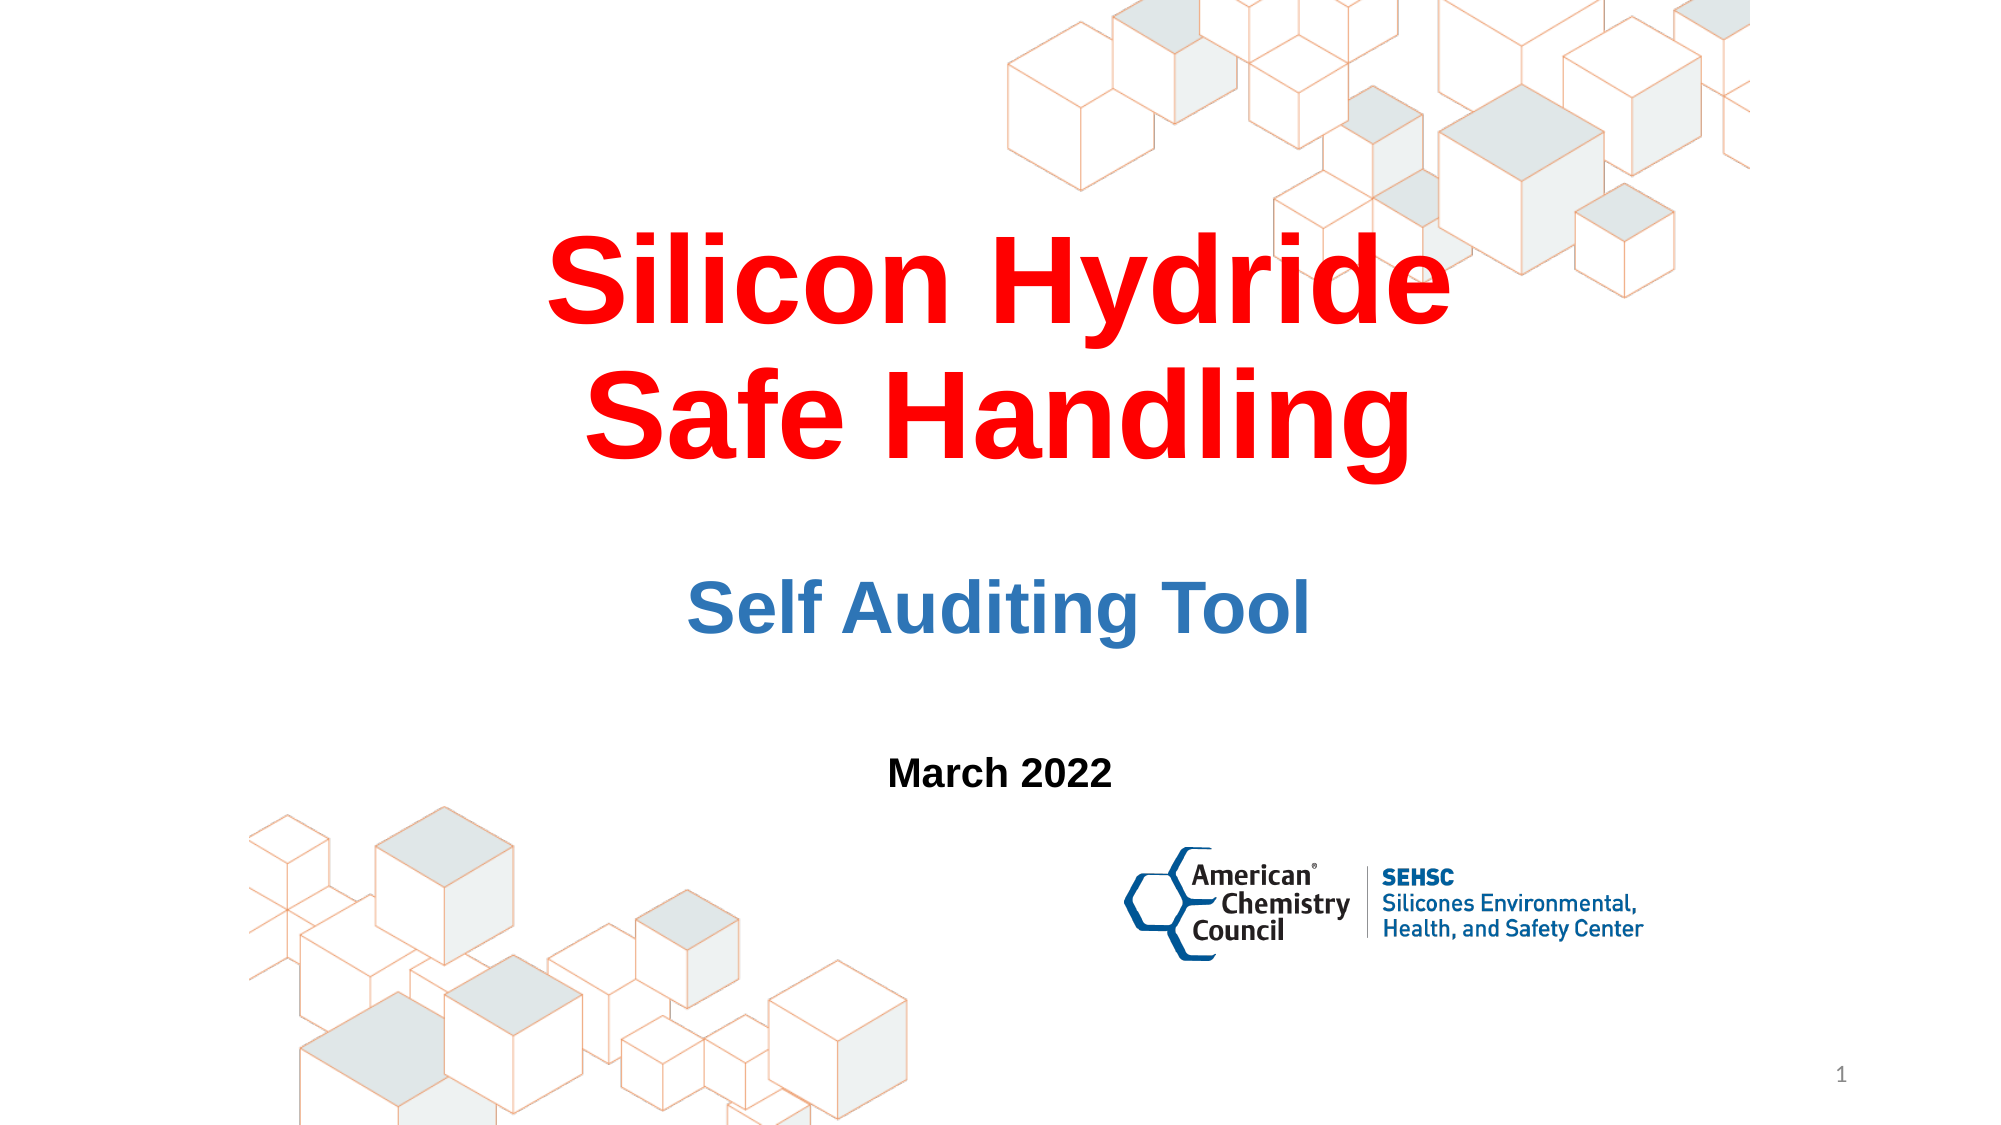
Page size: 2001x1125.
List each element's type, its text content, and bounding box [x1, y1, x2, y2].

picture [249, 792, 928, 1125]
picture [1124, 847, 1644, 961]
subtitle Self Auditing Tool March 2022 [249, 495, 1750, 804]
title Silicon Hydride Safe Handling [249, 184, 1750, 493]
picture [977, 0, 1750, 317]
slide_number 1 [1412, 1042, 1863, 1103]
